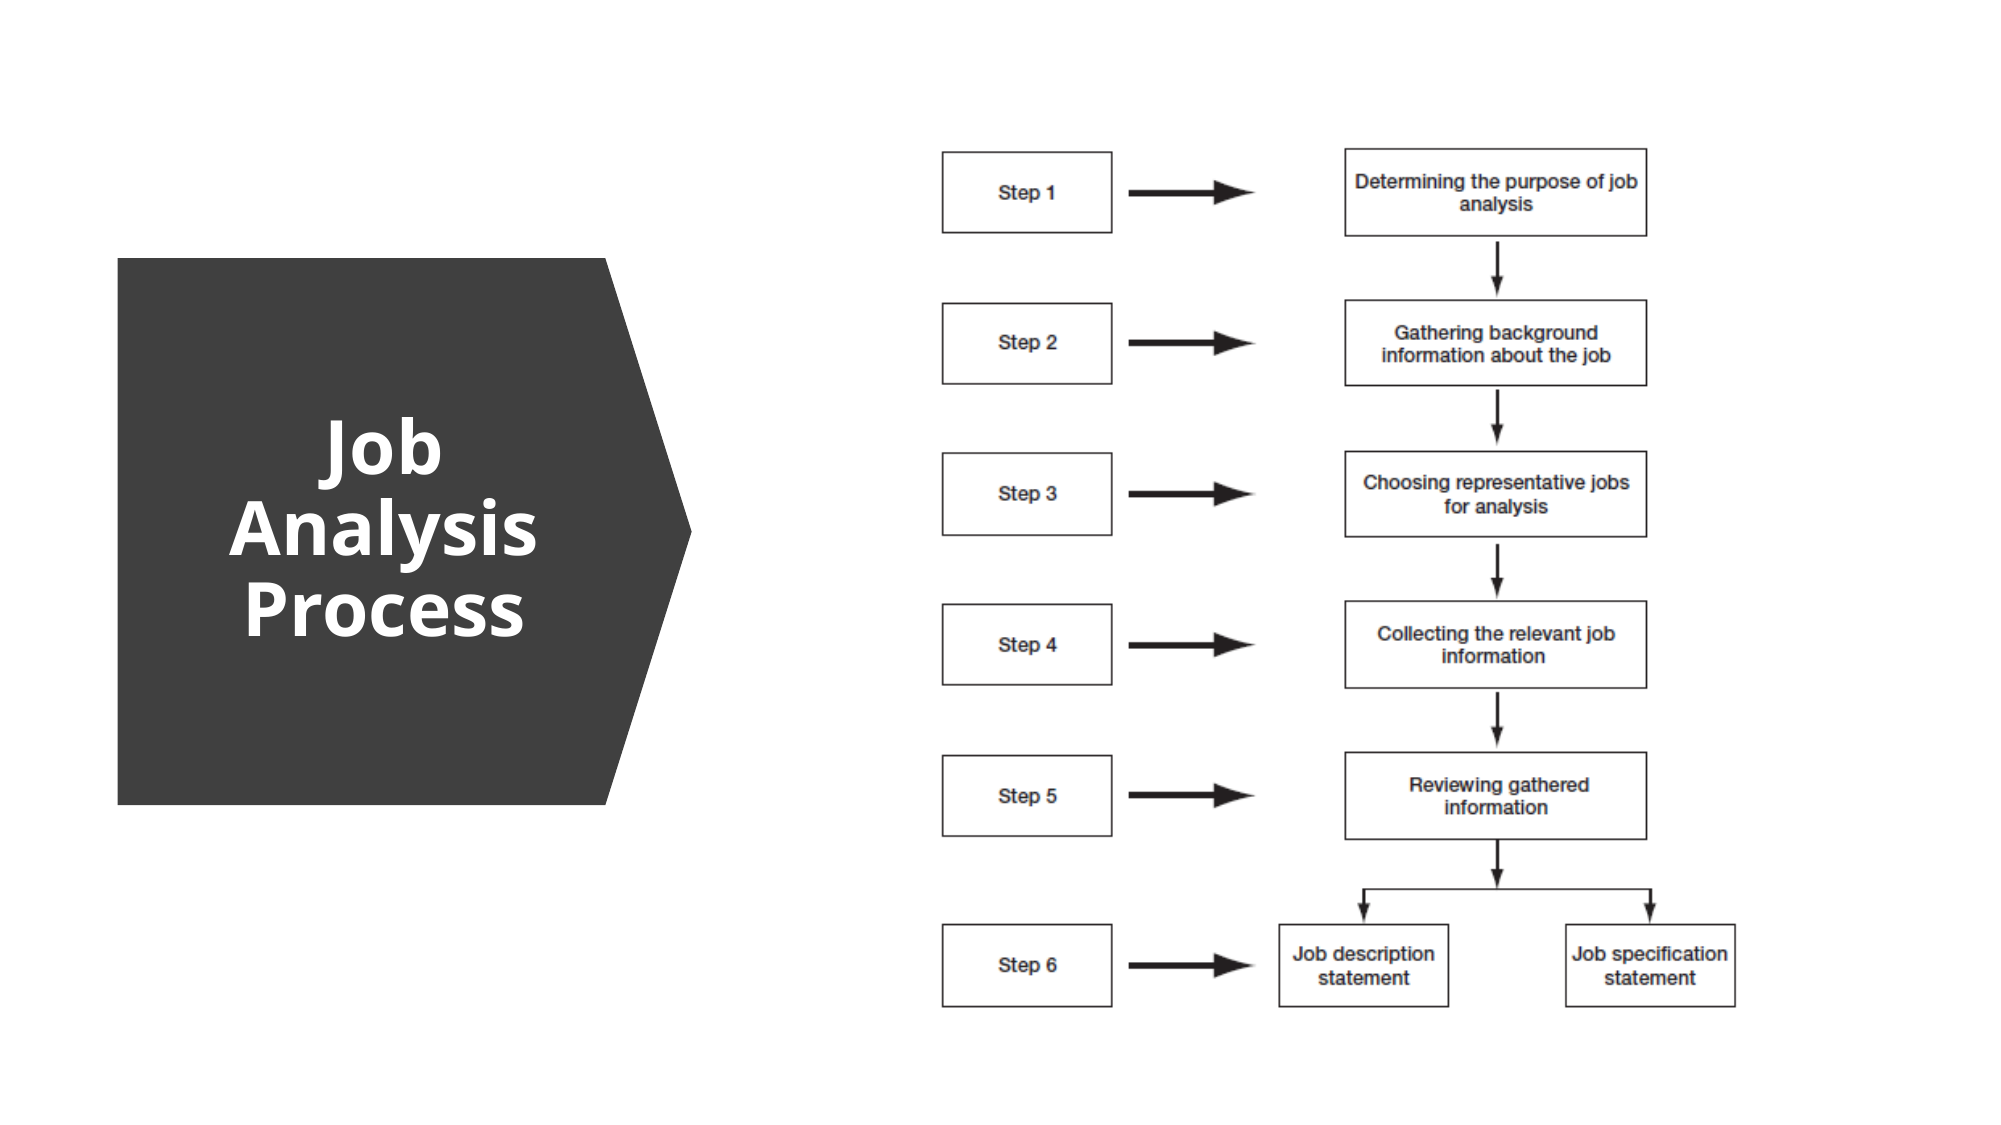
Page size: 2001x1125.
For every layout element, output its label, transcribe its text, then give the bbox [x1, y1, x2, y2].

text_box [116, 257, 693, 807]
title Job Analysis Process [168, 322, 601, 741]
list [910, 105, 1770, 1020]
